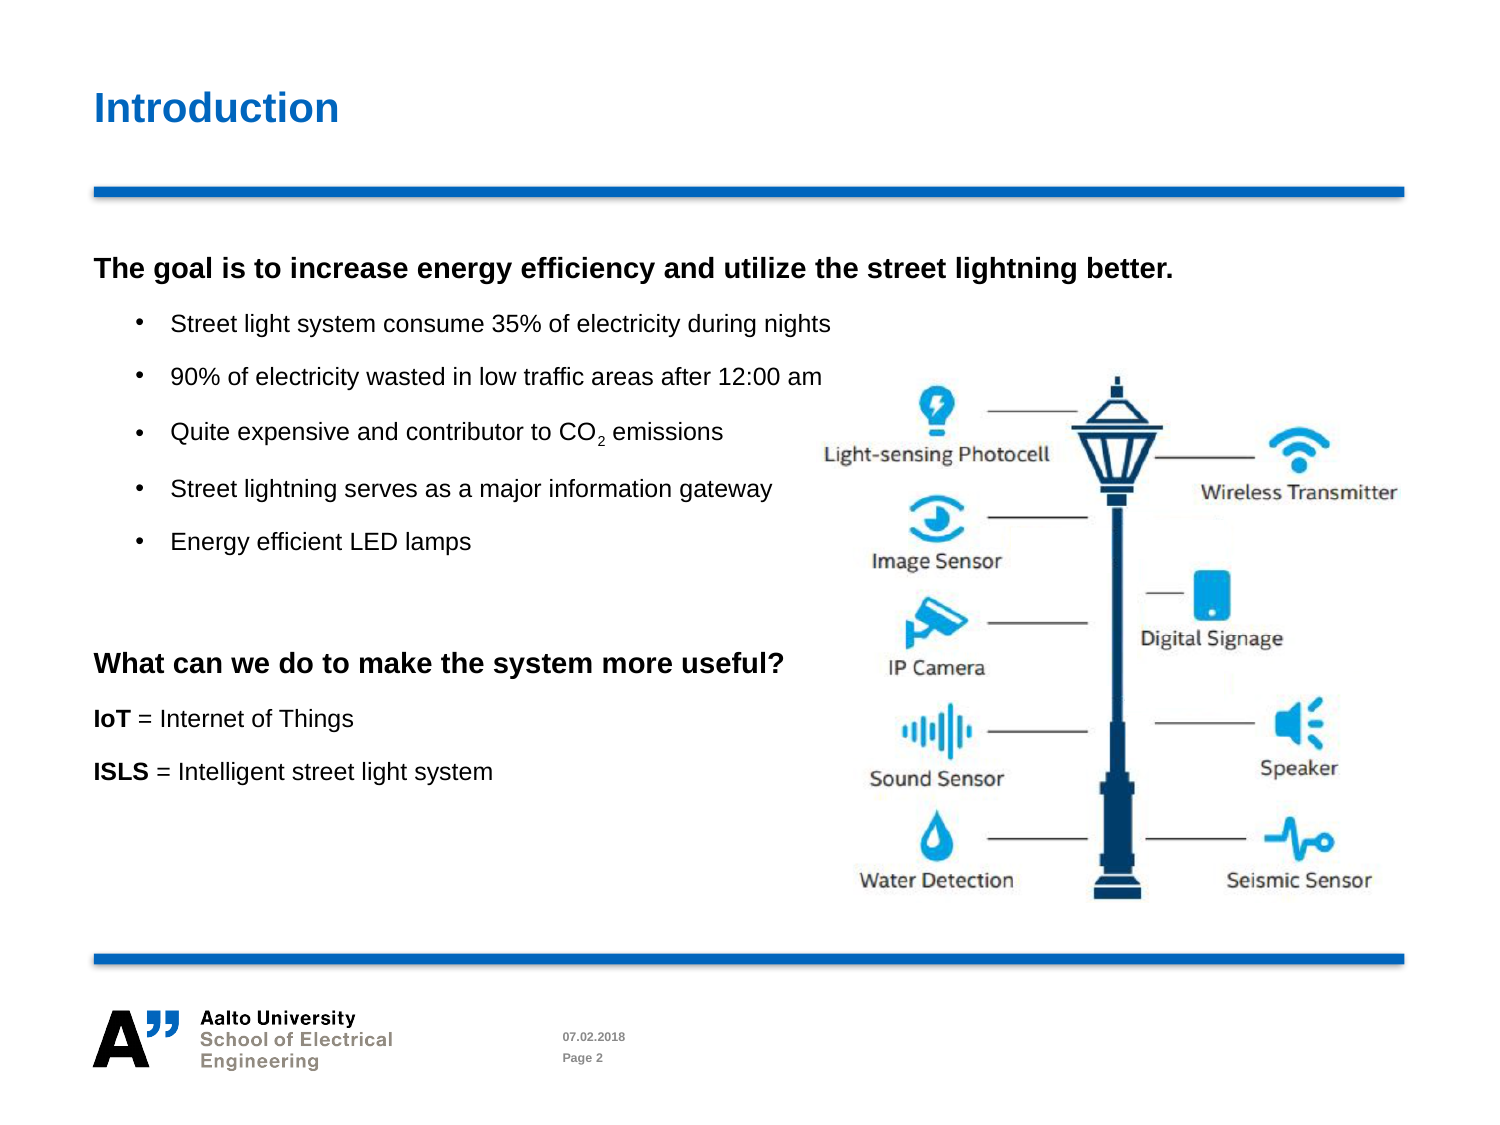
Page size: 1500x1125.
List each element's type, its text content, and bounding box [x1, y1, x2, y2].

picture [815, 367, 1405, 903]
title Introduction [93, 80, 1369, 228]
list The goal is to increase energy efficiency and utilize the street lightning better. Street light system consume 35% of electricity during nights 90% of electricity wasted in low traffic areas after 12:00 am Quite expensive and contributor to CO2 emissions Street lightning serves as a major information gateway Energy efficient LED lamps What can we do to make the system more useful? IoT = Internet of Things ISLS = Intelligent street light system [93, 228, 1406, 903]
slide_number Page 2 [562, 1050, 816, 1071]
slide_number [562, 1029, 816, 1050]
picture [35, 953, 449, 1125]
